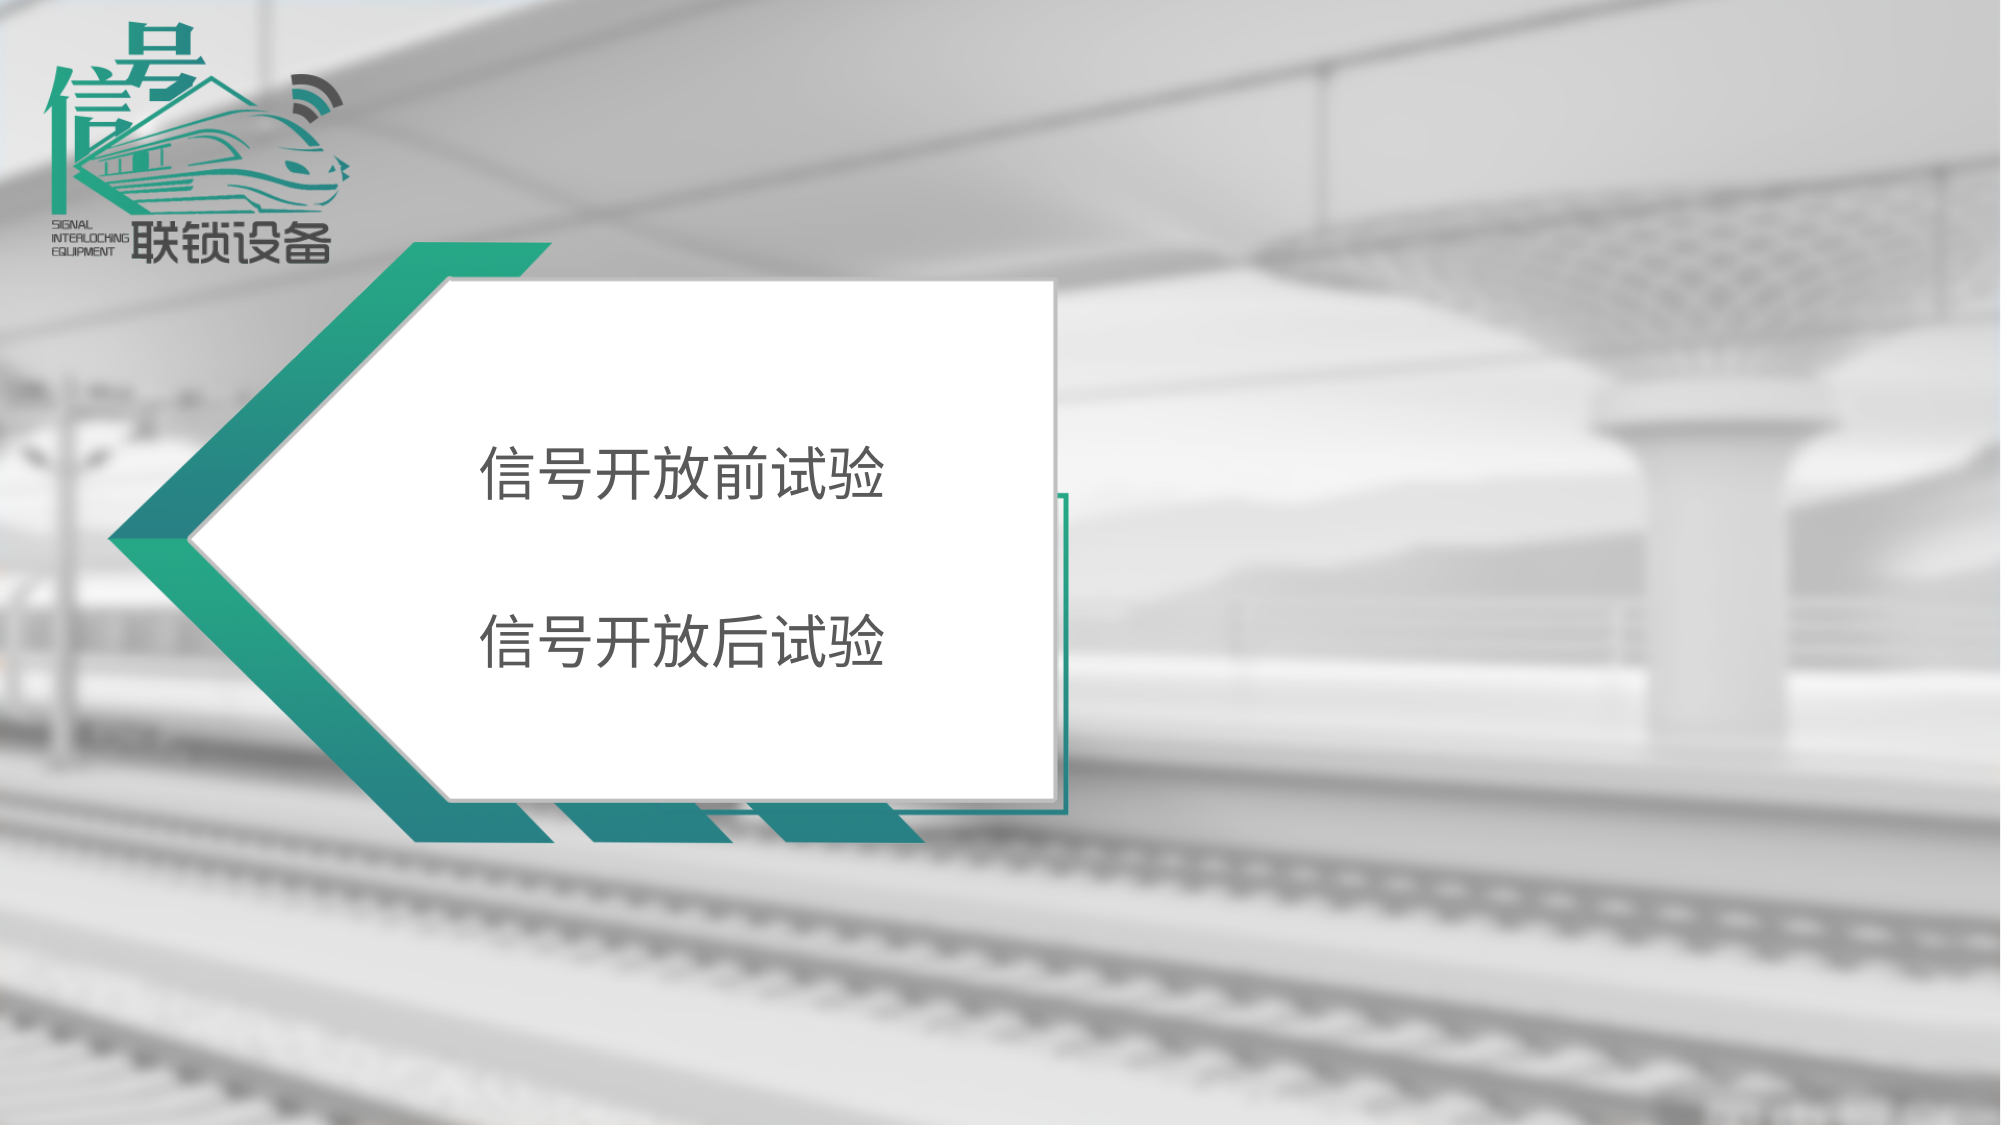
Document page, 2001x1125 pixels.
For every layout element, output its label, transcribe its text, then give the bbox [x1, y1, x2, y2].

text_box 信号开放前试验 信号开放后试验 [402, 415, 962, 683]
picture [0, 0, 2001, 1125]
